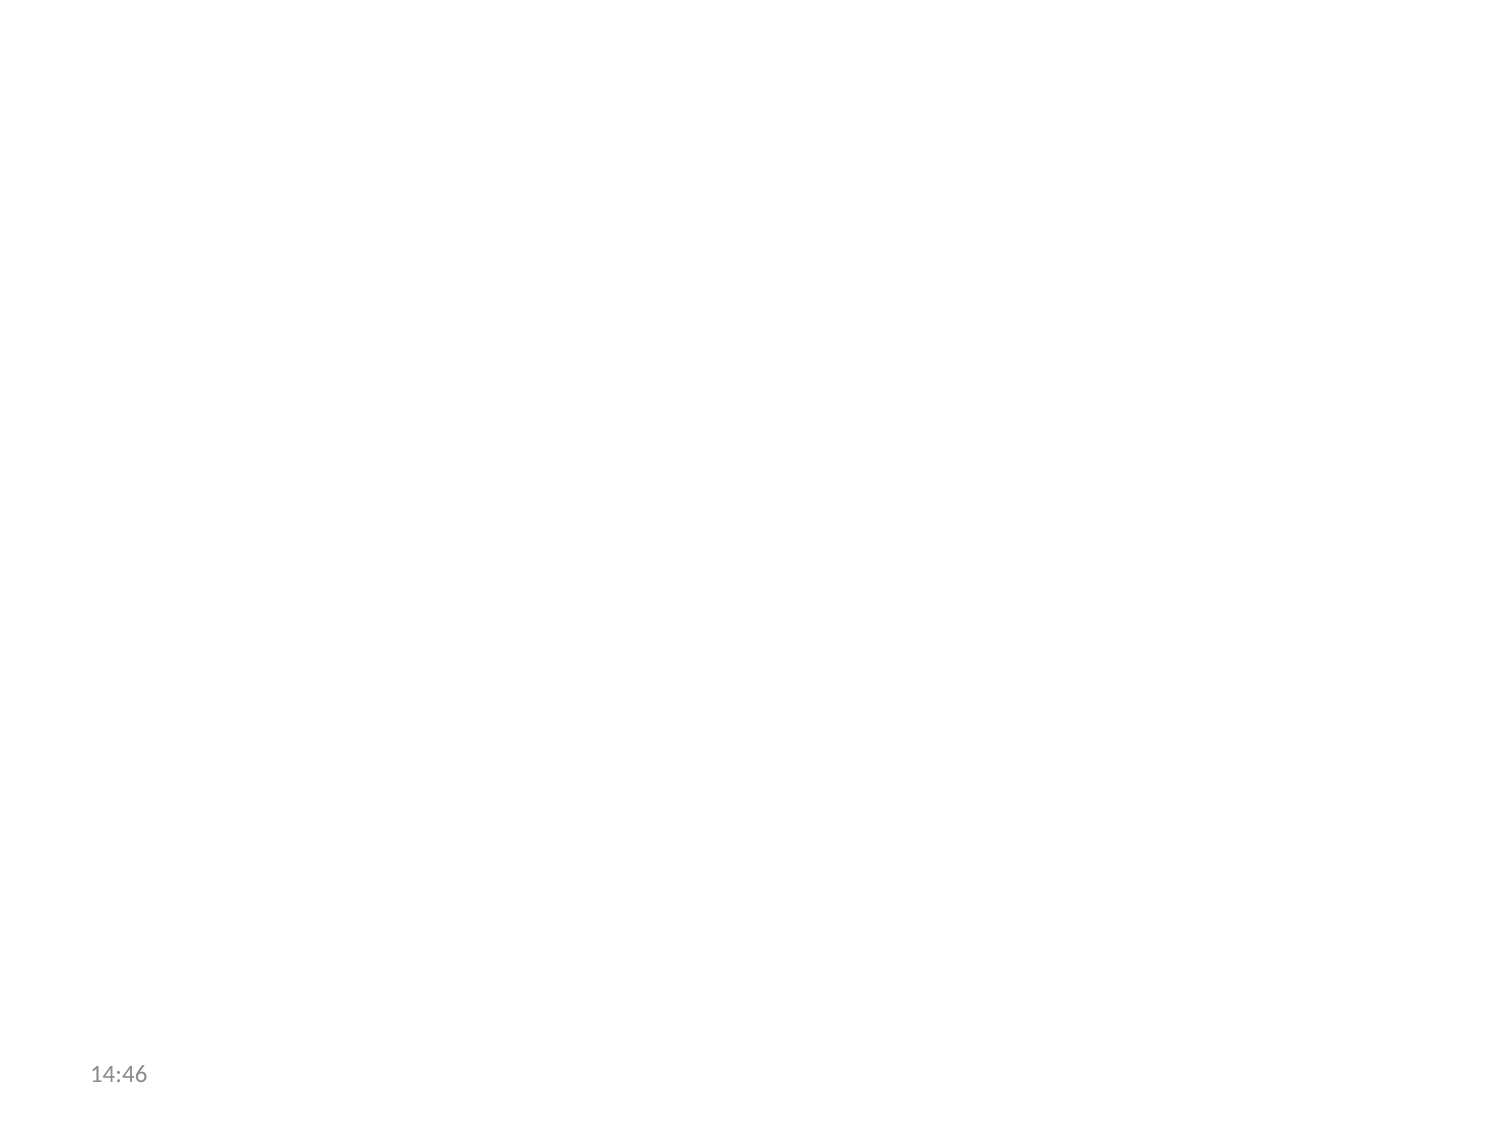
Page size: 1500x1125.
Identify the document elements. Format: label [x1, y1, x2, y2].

slide_number [75, 1042, 425, 1103]
